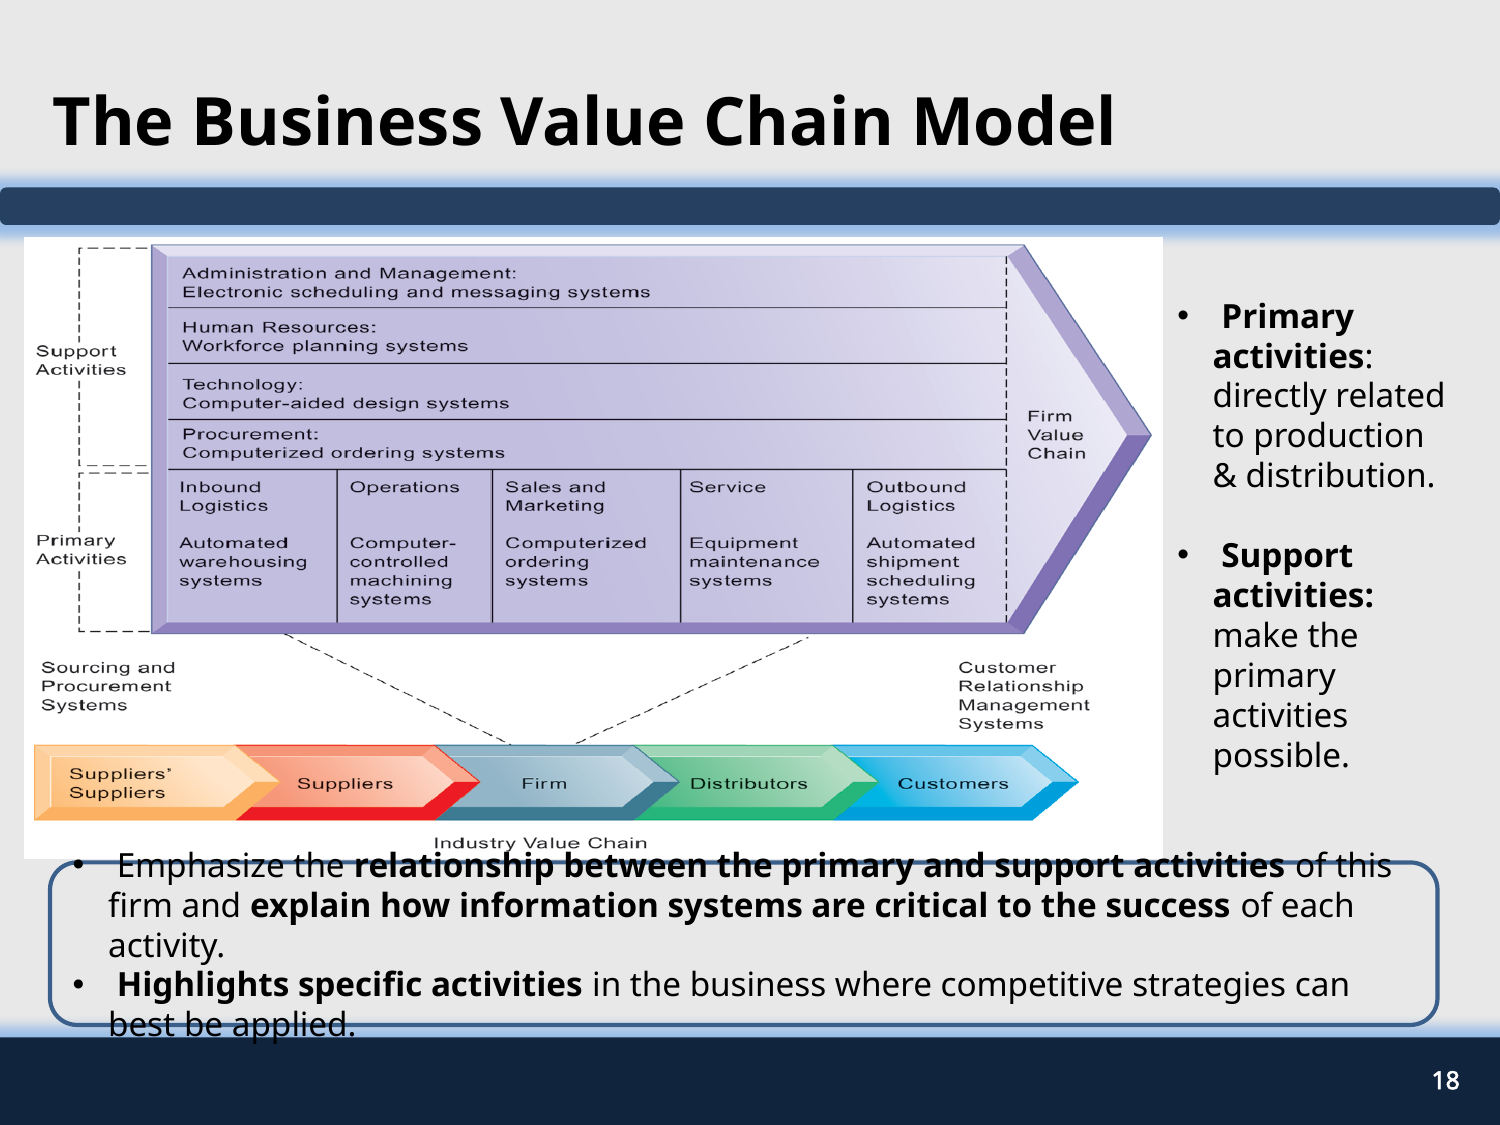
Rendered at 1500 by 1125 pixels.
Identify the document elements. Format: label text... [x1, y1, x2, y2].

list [24, 237, 1163, 860]
slide_number 18 [1412, 1050, 1475, 1113]
title The Business Value Chain Model [37, 62, 1338, 176]
text_box Emphasize the relationship between the primary and support activities of this firm and explain how information systems are critical to the success of each activity. Highlights specific activities in the business where competitive strategies can best be applied. [47, 860, 1440, 1028]
text_box Primary activities: directly related to production & distribution. Support activities: make the primary activities possible. [1166, 287, 1463, 782]
